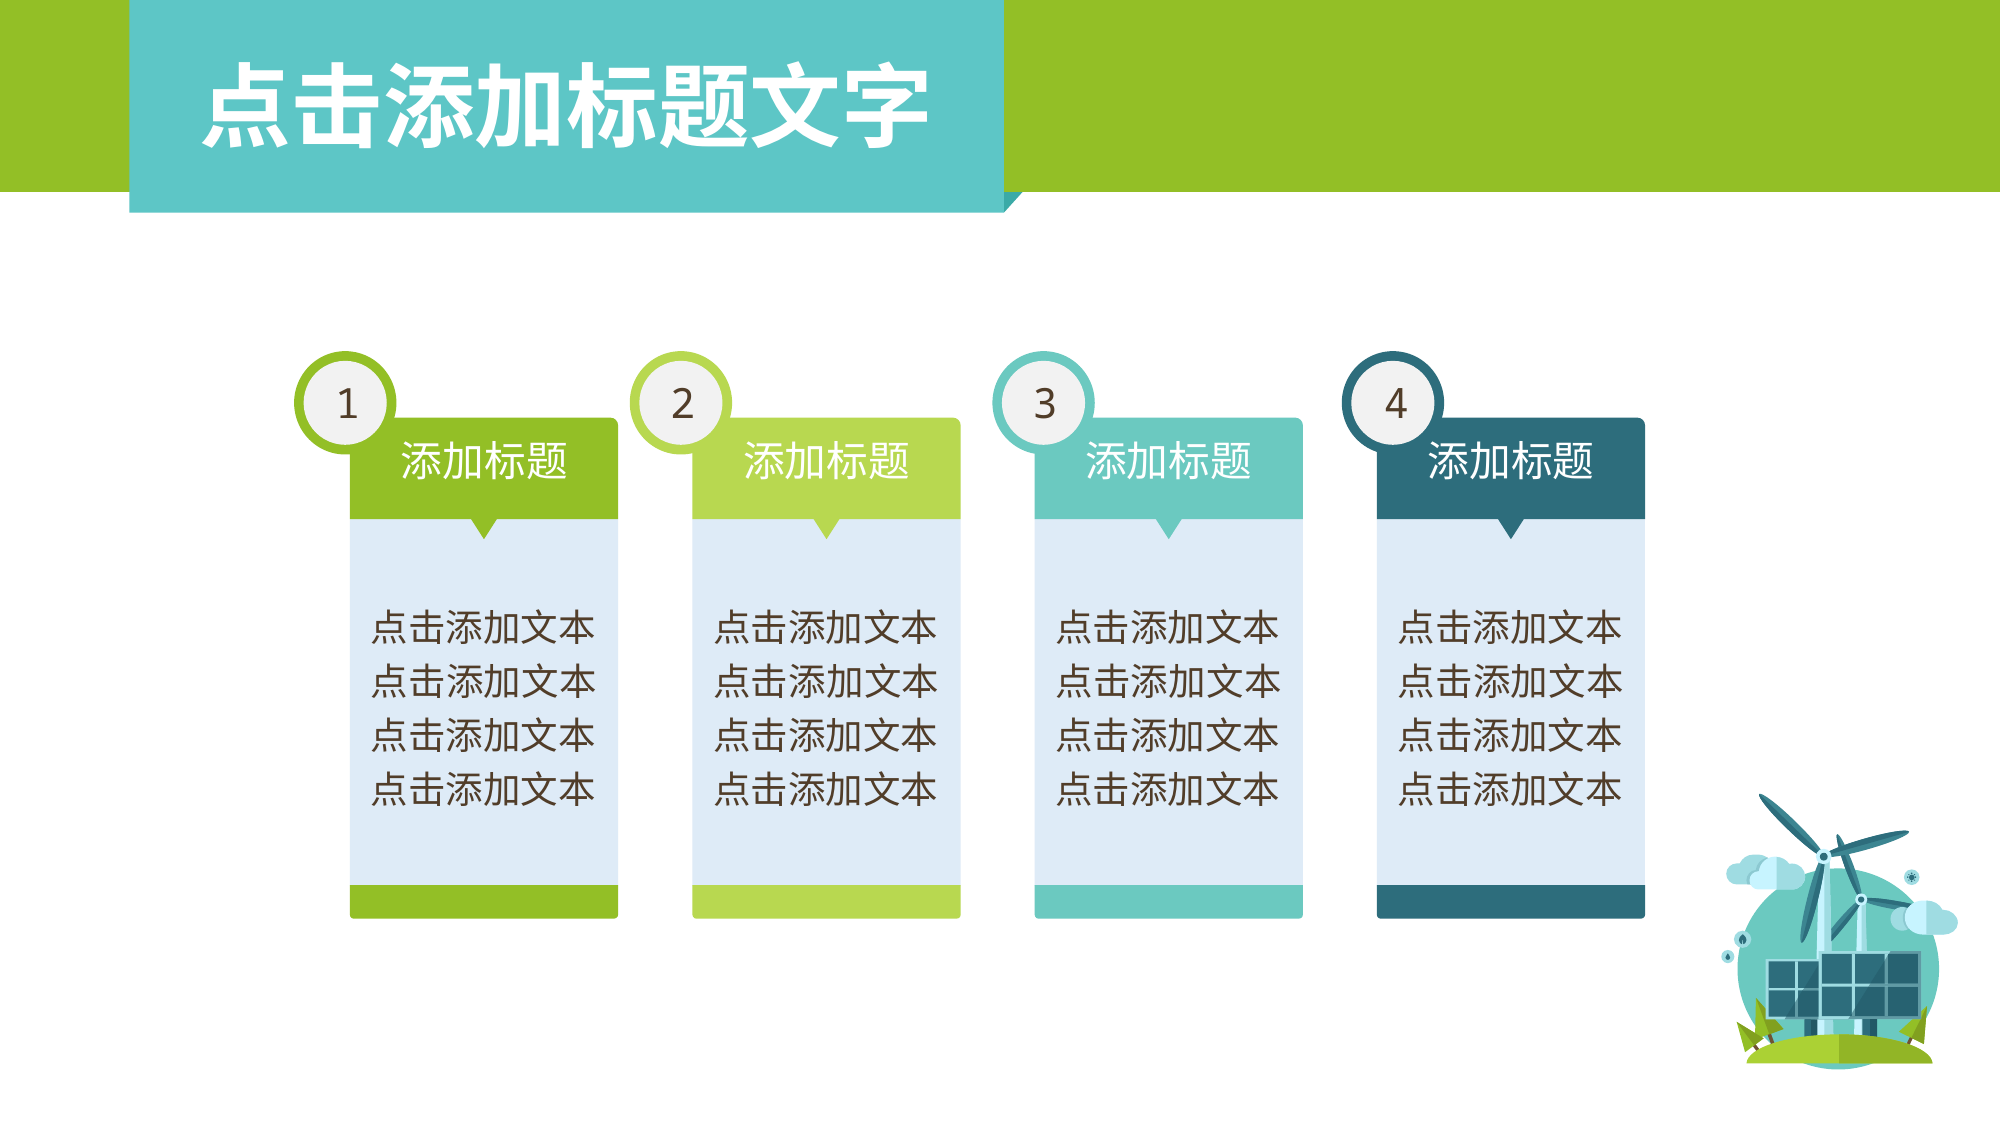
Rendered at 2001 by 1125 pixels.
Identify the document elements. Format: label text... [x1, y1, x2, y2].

text_box [1005, 192, 1024, 213]
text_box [1341, 351, 1445, 455]
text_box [1034, 417, 1303, 919]
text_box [692, 417, 961, 919]
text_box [349, 417, 619, 919]
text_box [629, 351, 733, 455]
text_box [0, 0, 128, 192]
text_box [1005, 0, 2000, 192]
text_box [992, 351, 1095, 455]
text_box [294, 351, 397, 455]
text_box 点击添加标题文字 [184, 41, 949, 167]
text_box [1376, 417, 1646, 919]
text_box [1721, 791, 1958, 1070]
text_box [128, 0, 1005, 214]
